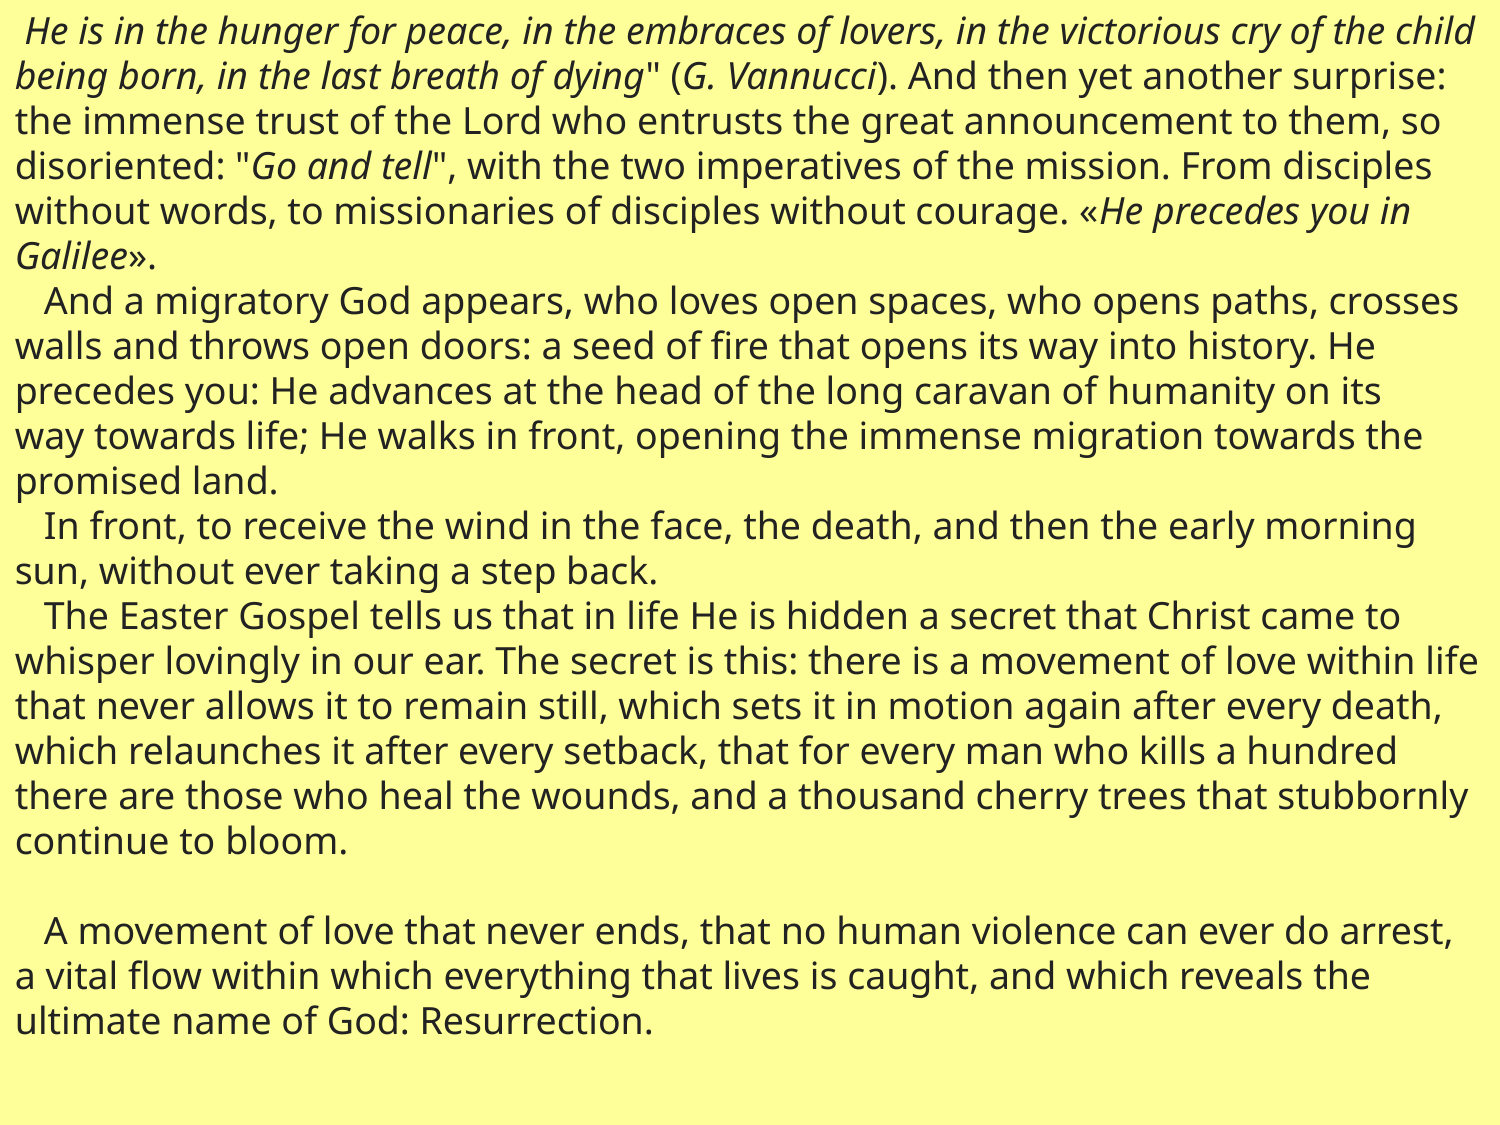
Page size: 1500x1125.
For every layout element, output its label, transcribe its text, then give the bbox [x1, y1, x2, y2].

text_box He is in the hunger for peace, in the embraces of lovers, in the victorious cry of the child being born, in the last breath of dying" (G. Vannucci). And then yet another surprise: the immense trust of the Lord who entrusts the great announcement to them, so disoriented: "Go and tell", with the two imperatives of the mission. From disciples without words, to missionaries of disciples without courage. «He precedes you in Galilee». And a migratory God appears, who loves open spaces, who opens paths, crosses walls and throws open doors: a seed of fire that opens its way into history. He precedes you: He advances at the head of the long caravan of humanity on its way towards life; He walks in front, opening the immense migration towards the promised land. In front, to receive the wind in the face, the death, and then the early morning sun, without ever taking a step back. The Easter Gospel tells us that in life He is hidden a secret that Christ came to whisper lovingly in our ear. The secret is this: there is a movement of love within life that never allows it to remain still, which sets it in motion again after every death, which relaunches it after every setback, that for every man who kills a hundred there are those who heal the wounds, and a thousand cherry trees that stubbornly continue to bloom. A movement of love that never ends, that no human violence can ever do arrest, a vital flow within which everything that lives is caught, and which reveals the ultimate name of God: Resurrection. [0, 0, 1500, 1095]
